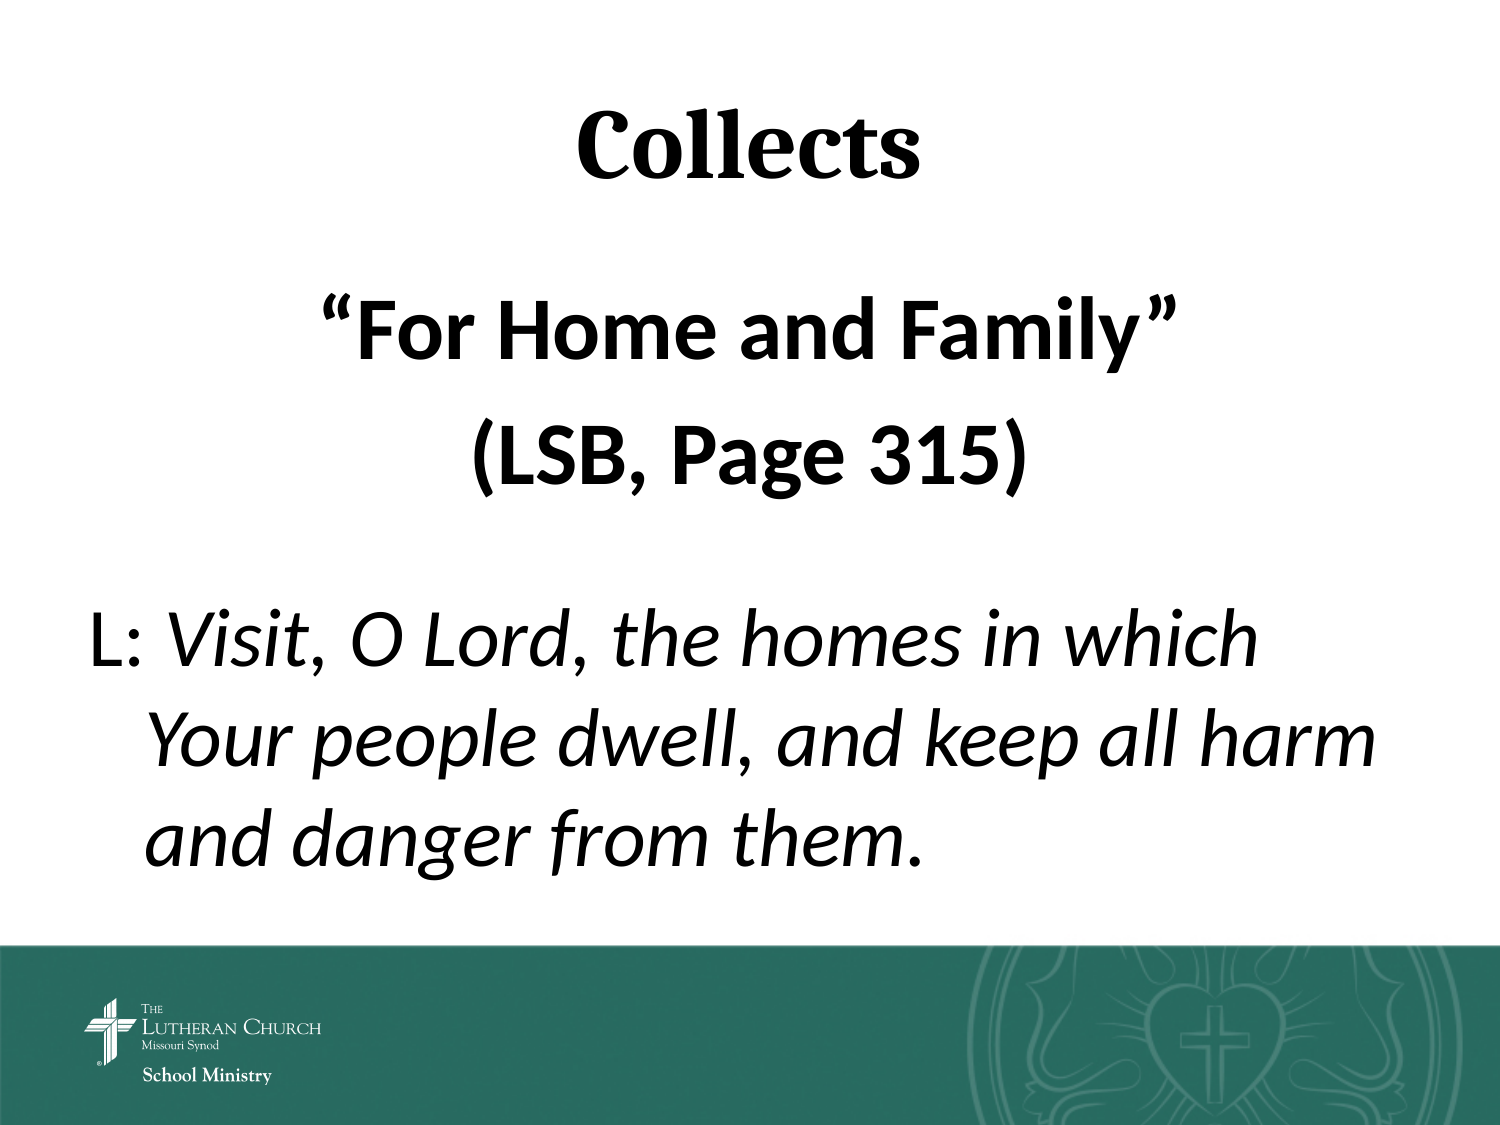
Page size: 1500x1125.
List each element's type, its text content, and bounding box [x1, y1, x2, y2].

list “For Home and Family” (LSB, Page 315) L: Visit, O Lord, the homes in which Your people dwell, and keep all harm and danger from them. [73, 262, 1428, 975]
picture [0, 0, 1500, 1125]
title Collects [73, 45, 1428, 233]
